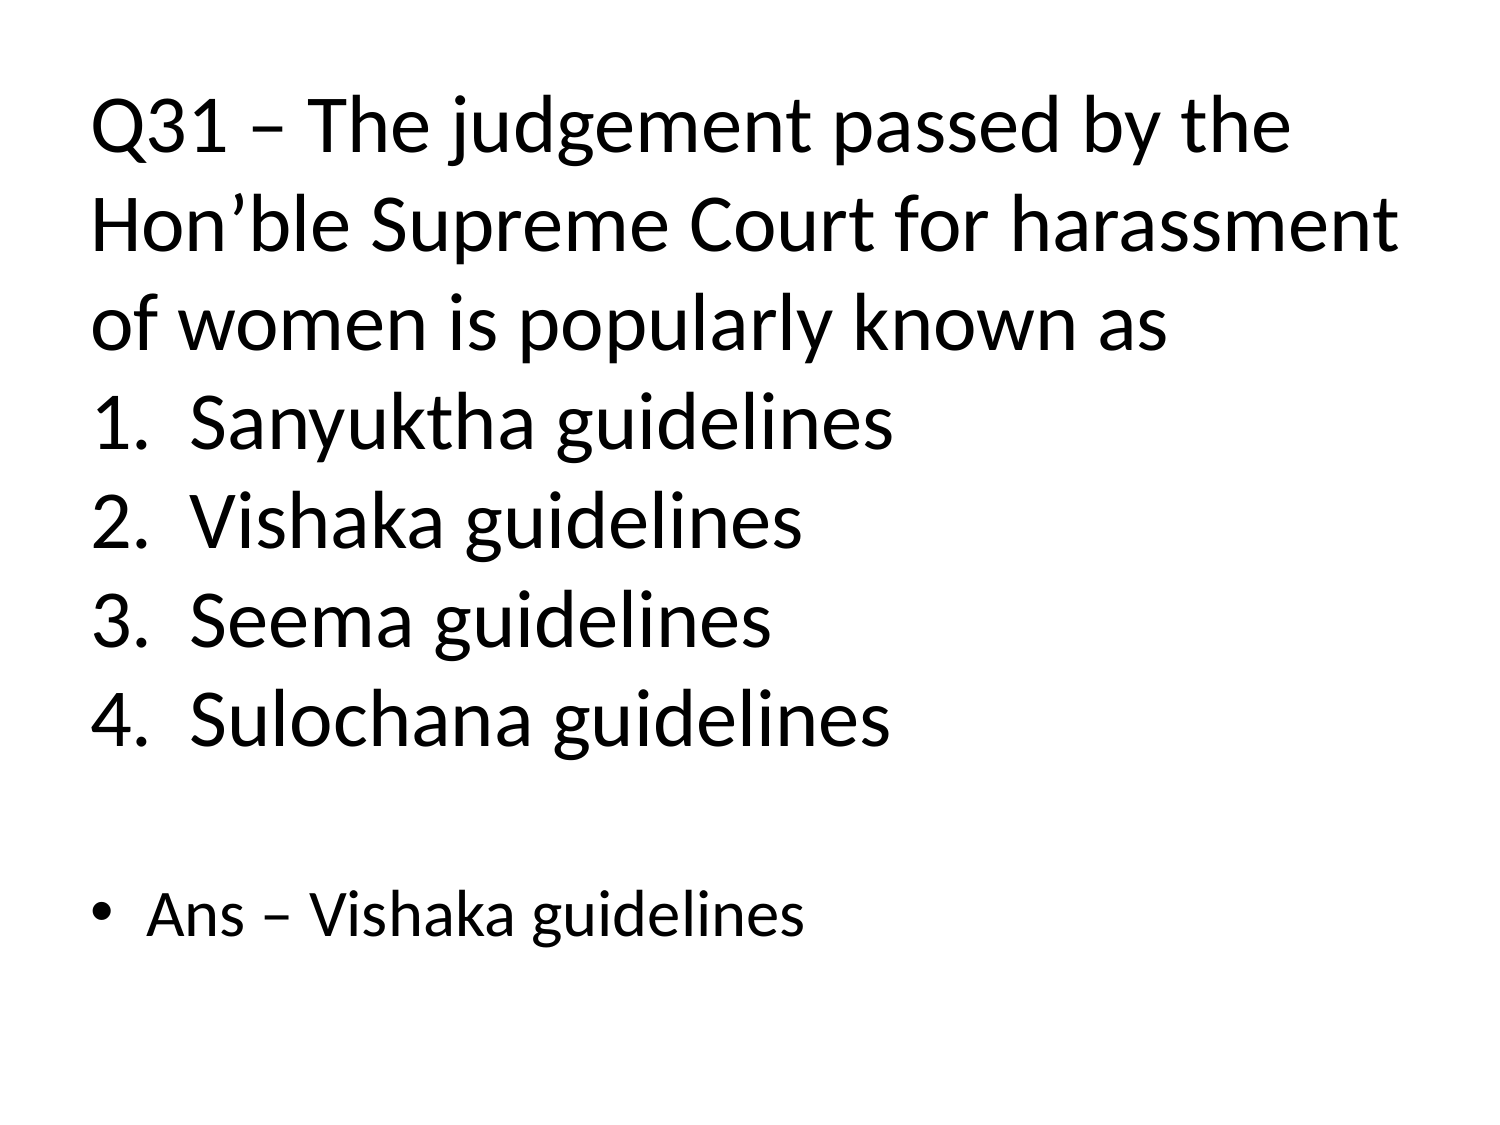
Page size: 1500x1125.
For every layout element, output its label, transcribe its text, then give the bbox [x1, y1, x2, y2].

title Q31 – The judgement passed by the Hon’ble Supreme Court for harassment of women is popularly known as 1. Sanyuktha guidelines 2. Vishaka guidelines 3. Seema guidelines 4. Sulochana guidelines [75, 45, 1425, 788]
list Ans – Vishaka guidelines [75, 862, 1425, 1005]
